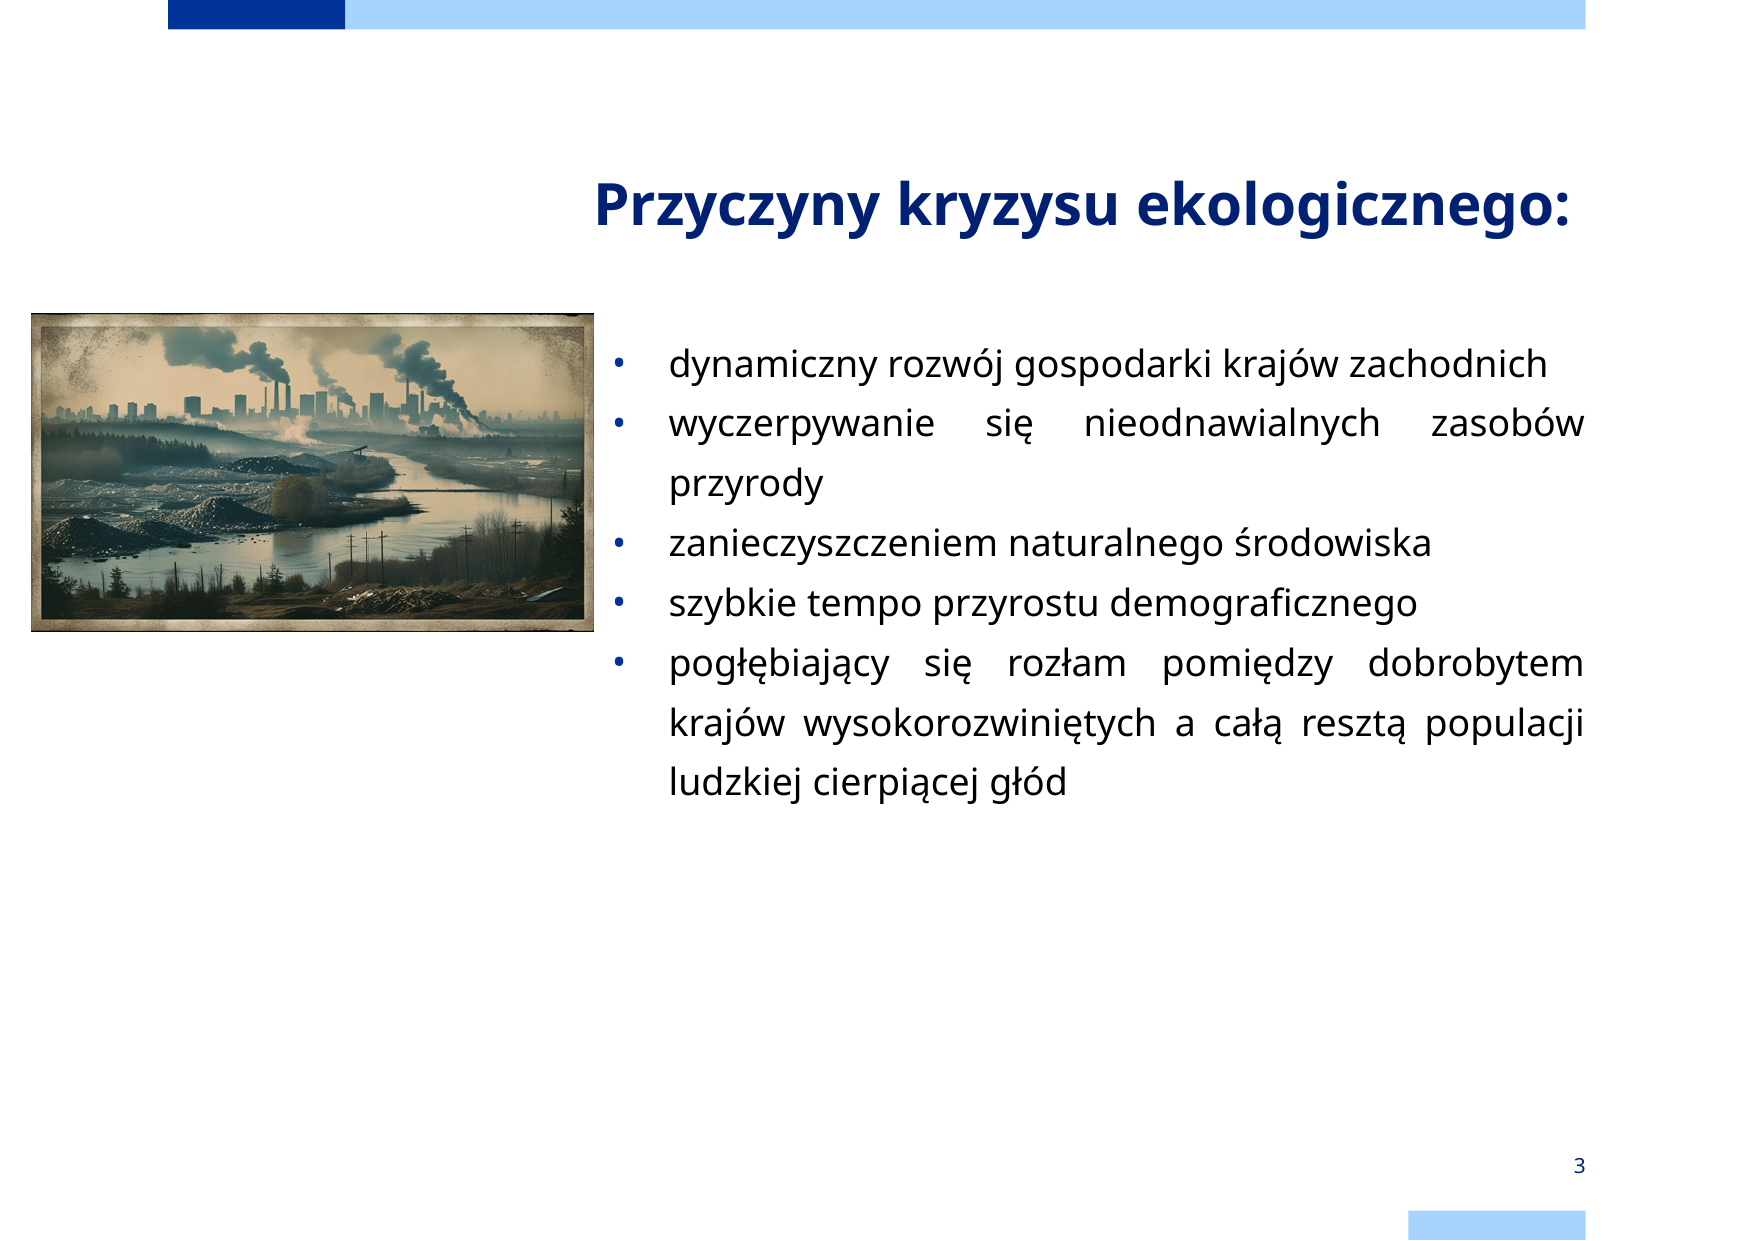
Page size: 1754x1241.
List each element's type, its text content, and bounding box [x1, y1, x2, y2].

picture [31, 313, 594, 632]
slide_number ‹#› [1408, 1151, 1586, 1182]
list dynamiczny rozwój gospodarki krajów zachodnich wyczerpywanie się nieodnawialnych zasobów przyrody zanieczyszczeniem naturalnego środowiska szybkie tempo przyrostu demograficznego pogłębiający się rozłam pomiędzy dobrobytem krajów wysokorozwiniętych a całą resztą populacji ludzkiej cierpiącej głód [593, 324, 1586, 1093]
title Przyczyny kryzysu ekologicznego: [593, 147, 1586, 324]
